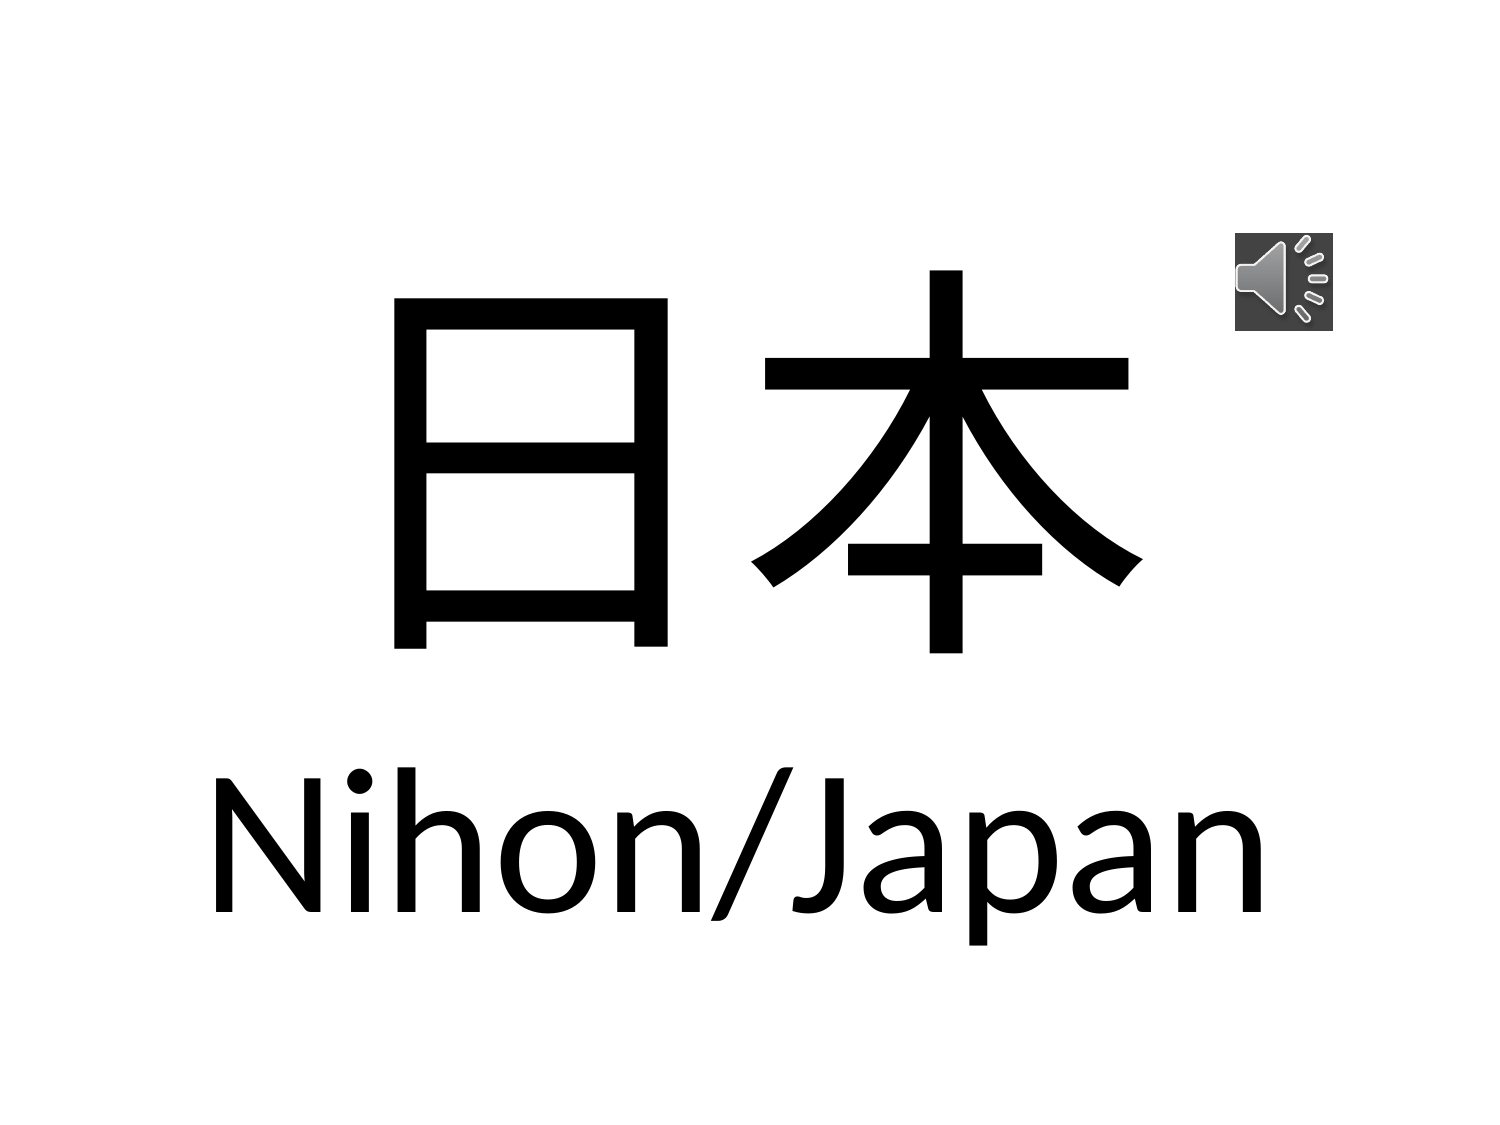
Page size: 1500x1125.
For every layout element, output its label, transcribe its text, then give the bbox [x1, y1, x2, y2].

text_box 日本 Nihon/Japan [112, 196, 1365, 961]
picture [1234, 231, 1335, 332]
